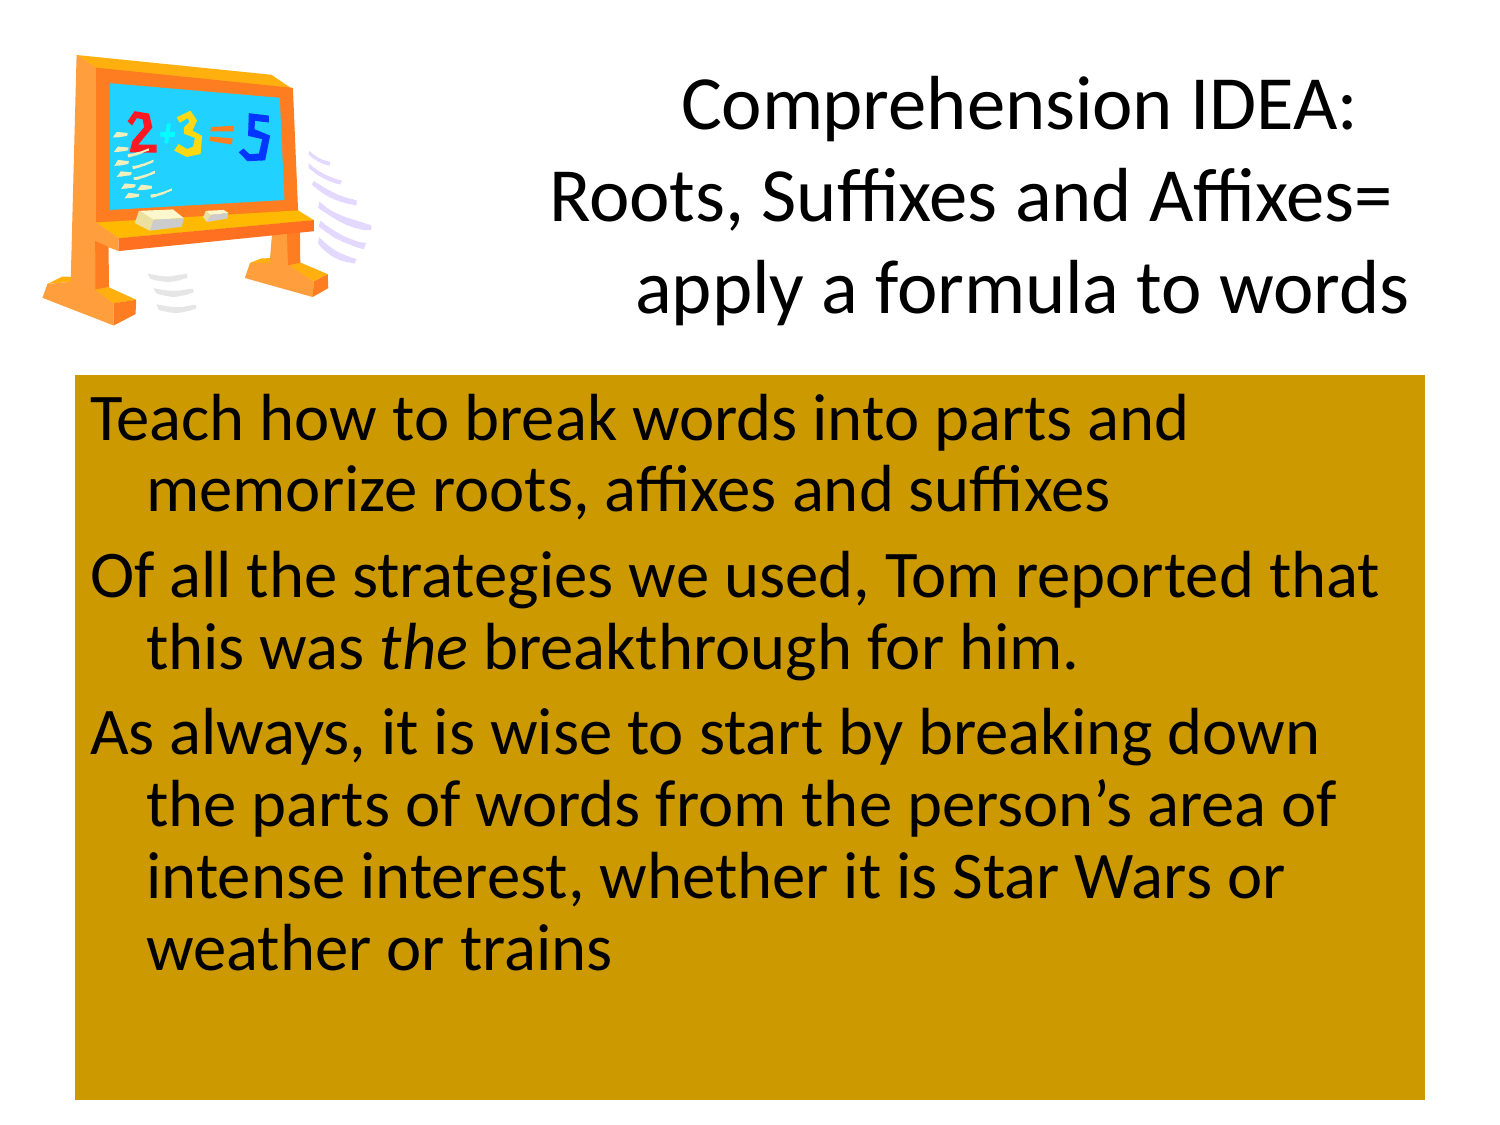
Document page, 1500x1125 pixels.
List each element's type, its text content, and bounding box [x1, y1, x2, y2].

picture [37, 49, 377, 331]
list Teach how to break words into parts and memorize roots, affixes and suffixes Of all the strategies we used, Tom reported that this was the breakthrough for him. As always, it is wise to start by breaking down the parts of words from the person’s area of intense interest, whether it is Star Wars or weather or trains [75, 375, 1425, 1100]
title Comprehension IDEA: Roots, Suffixes and Affixes= apply a formula to words [350, 45, 1425, 338]
